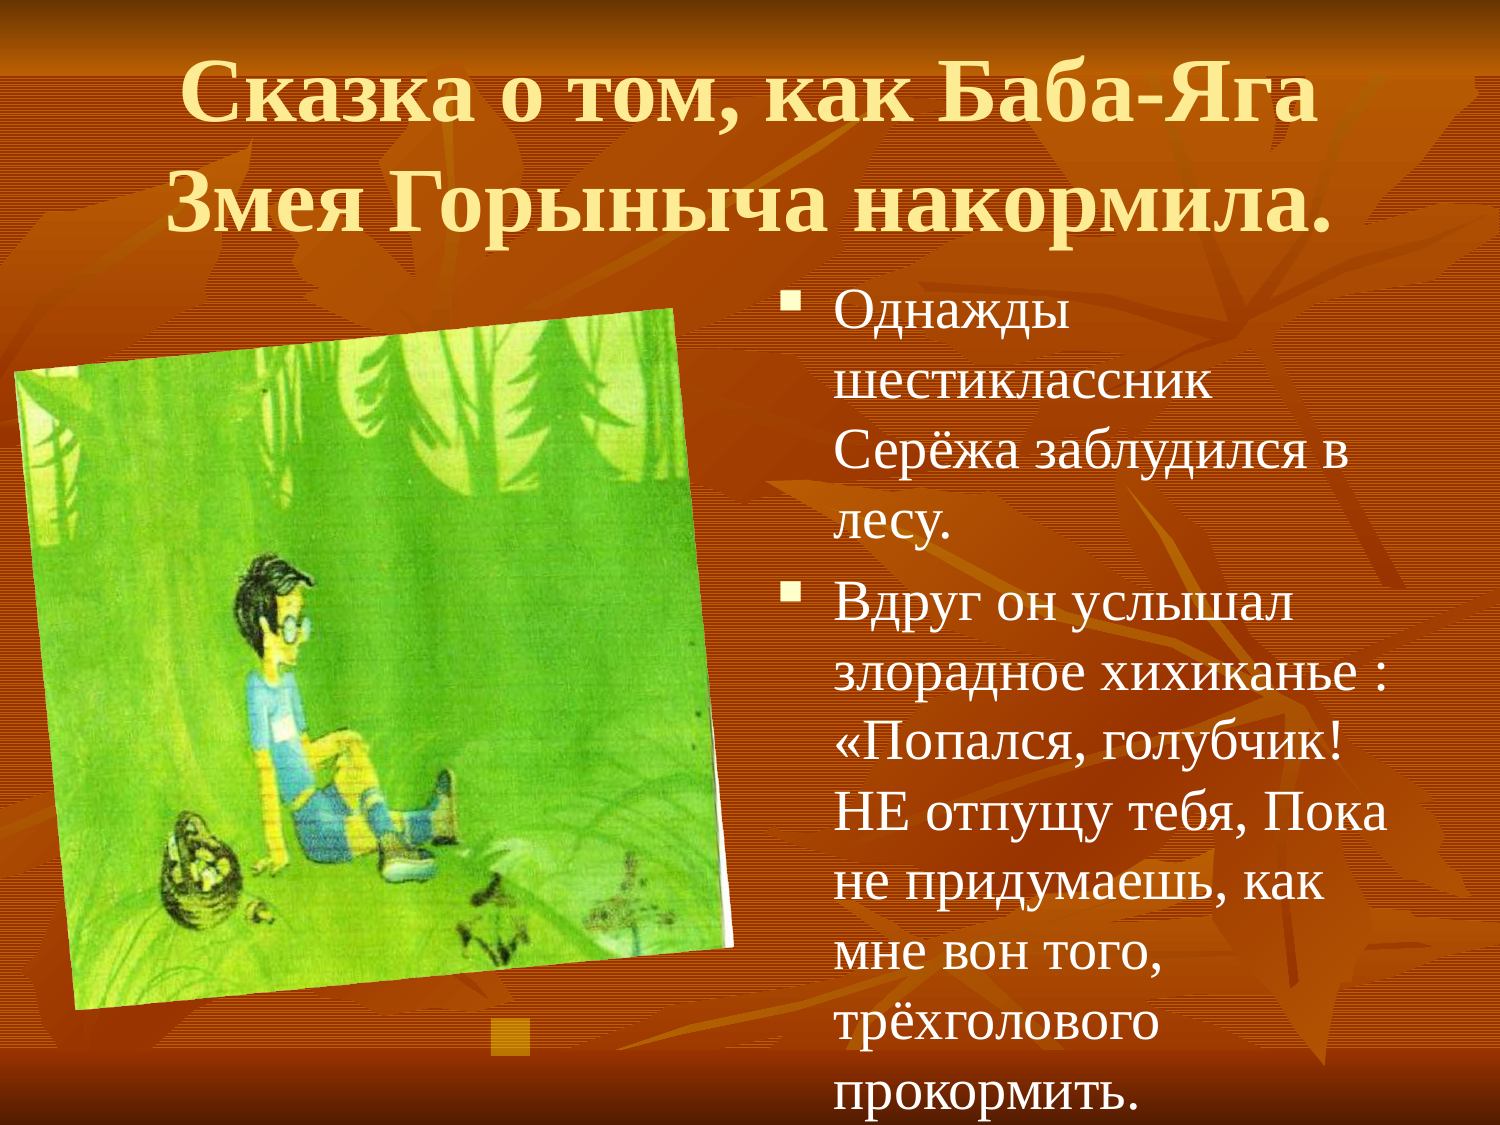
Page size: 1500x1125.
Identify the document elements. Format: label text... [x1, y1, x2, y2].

list Однажды шестиклассник Серёжа заблудился в лесу. Вдруг он услышал злорадное хихиканье : «Попался, голубчик! НЕ отпущу тебя, Пока не придумаешь, как мне вон того, трёхголового прокормить. [762, 262, 1426, 1006]
title Сказка о том, как Баба-Яга Змея Горыныча накормила. [74, 45, 1426, 234]
picture [15, 309, 733, 1010]
